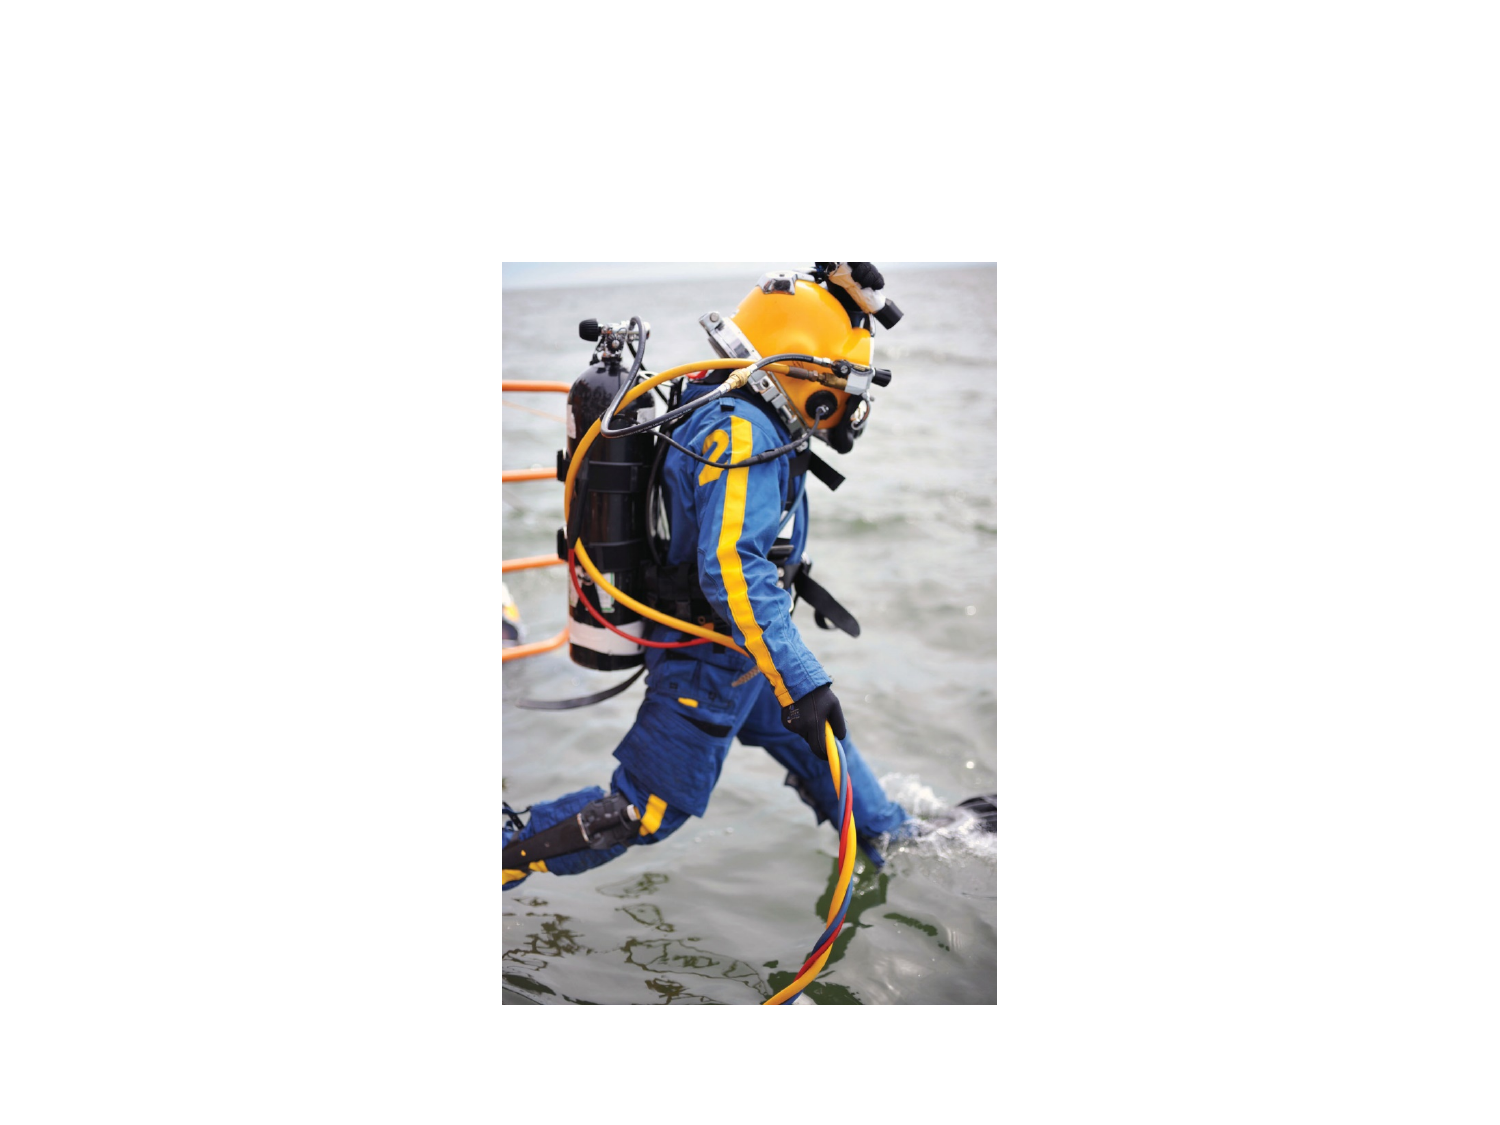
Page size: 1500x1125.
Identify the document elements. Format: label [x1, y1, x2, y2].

list [502, 262, 998, 1006]
